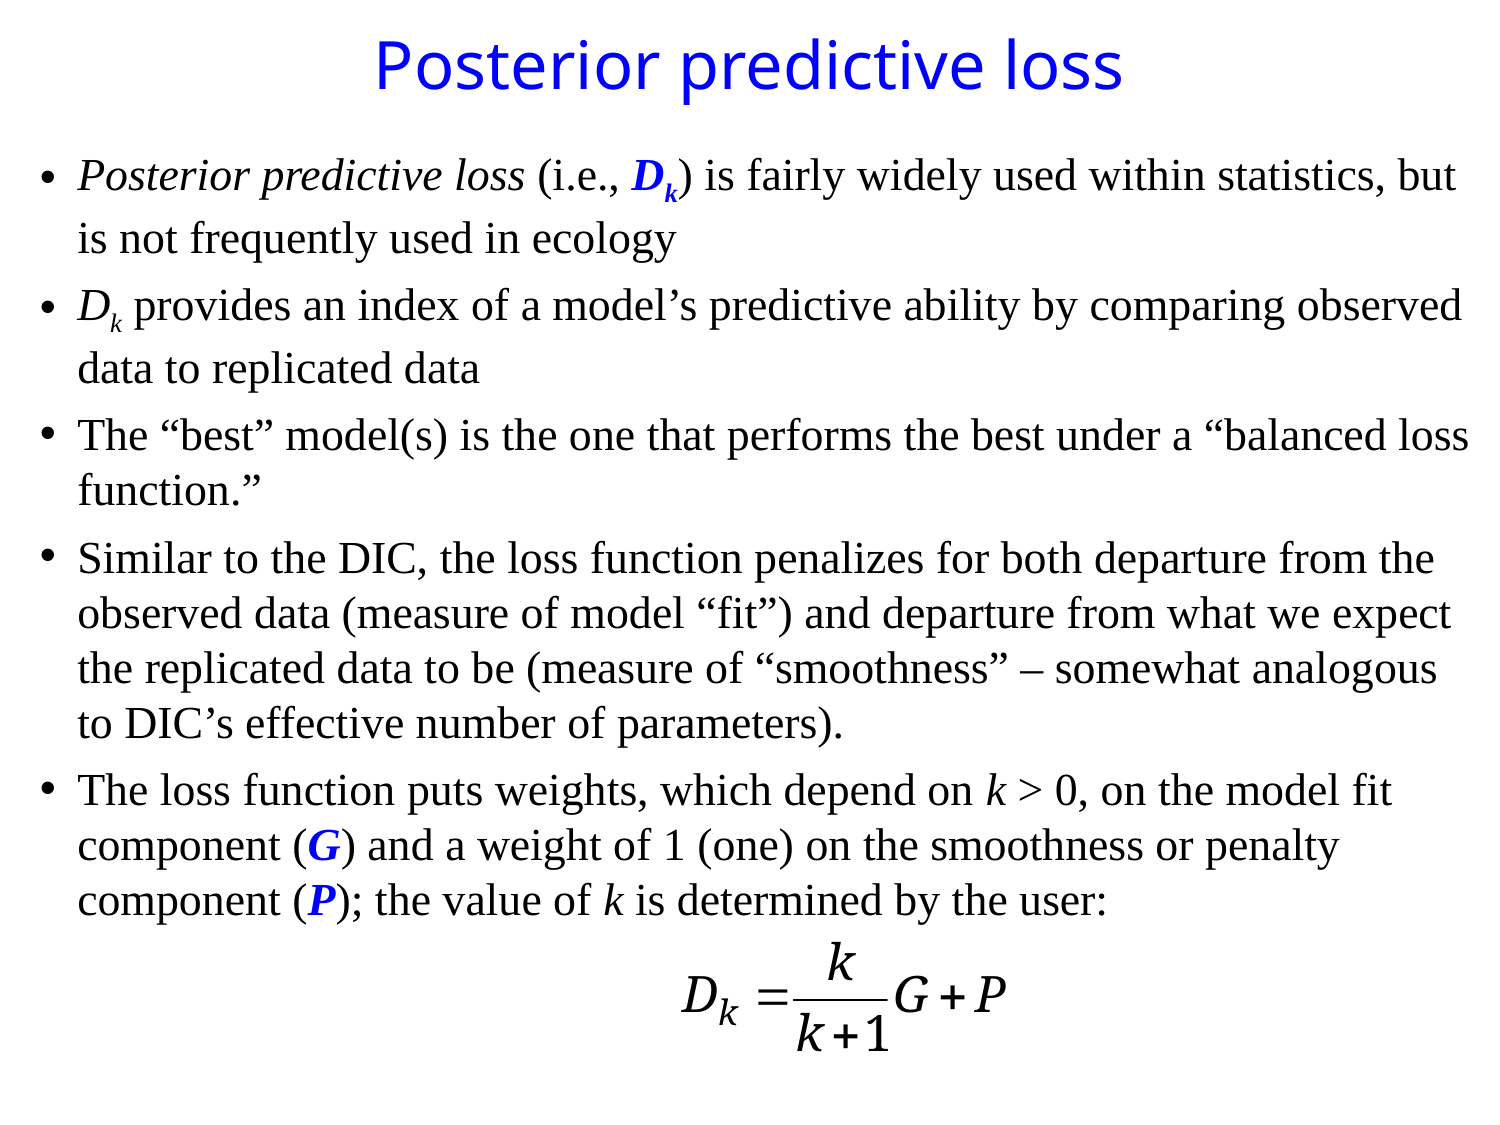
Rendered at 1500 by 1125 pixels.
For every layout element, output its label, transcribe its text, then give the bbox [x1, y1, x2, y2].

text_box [674, 932, 1013, 1063]
title Posterior predictive loss [75, 1, 1425, 137]
text_box Posterior predictive loss (i.e., Dk) is fairly widely used within statistics, but is not frequently used in ecology Dk provides an index of a model’s predictive ability by comparing observed data to replicated data The “best” model(s) is the one that performs the best under a “balanced loss function.” Similar to the DIC, the loss function penalizes for both departure from the observed data (measure of model “fit”) and departure from what we expect the replicated data to be (measure of “smoothness” – somewhat analogous to DIC’s effective number of parameters). The loss function puts weights, which depend on k > 0, on the model fit component (G) and a weight of 1 (one) on the smoothness or penalty component (P); the value of k is determined by the user: [24, 137, 1500, 933]
